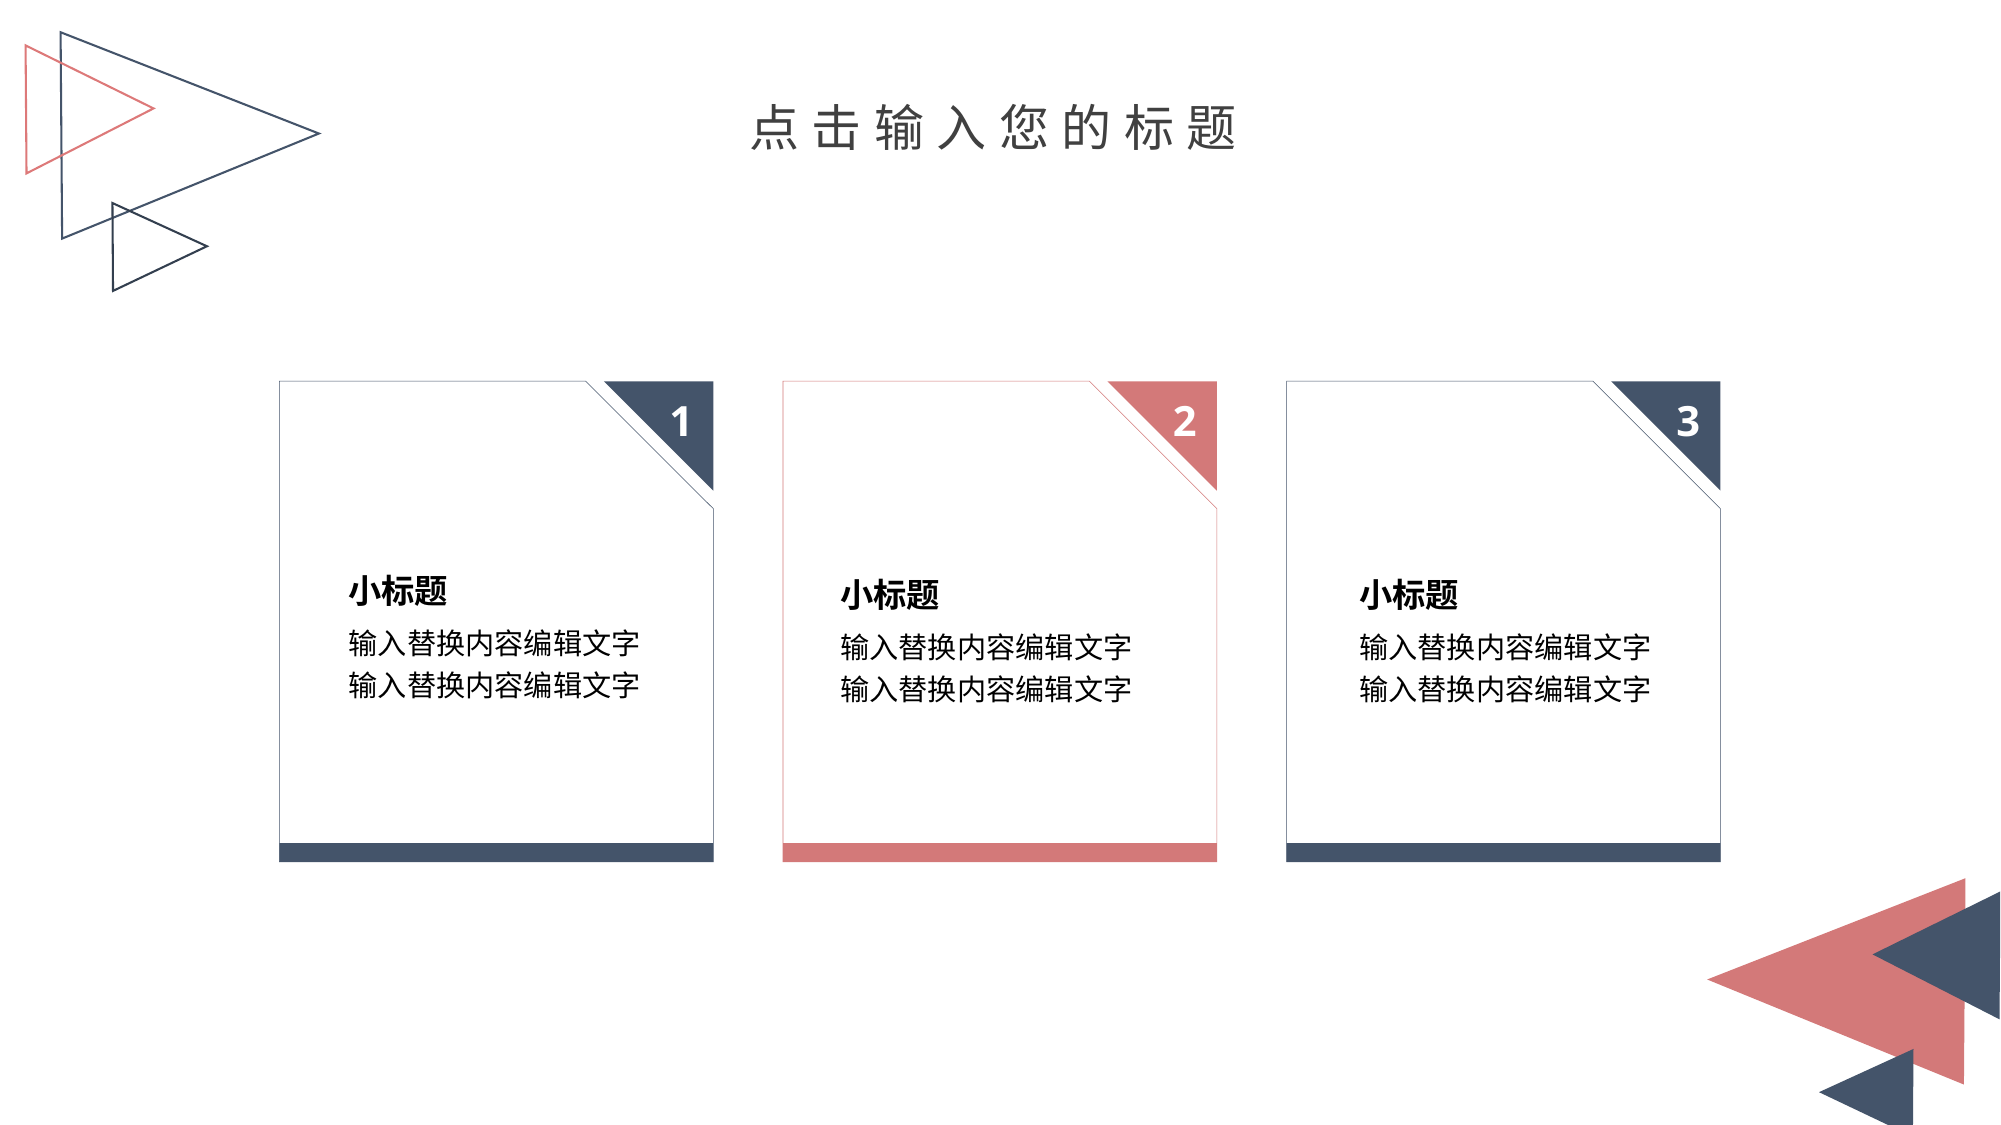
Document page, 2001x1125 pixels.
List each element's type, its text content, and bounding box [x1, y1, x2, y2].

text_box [782, 381, 1217, 862]
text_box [1286, 381, 1721, 862]
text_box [279, 381, 714, 862]
text_box 点击输入您的标题 [685, 96, 1301, 157]
